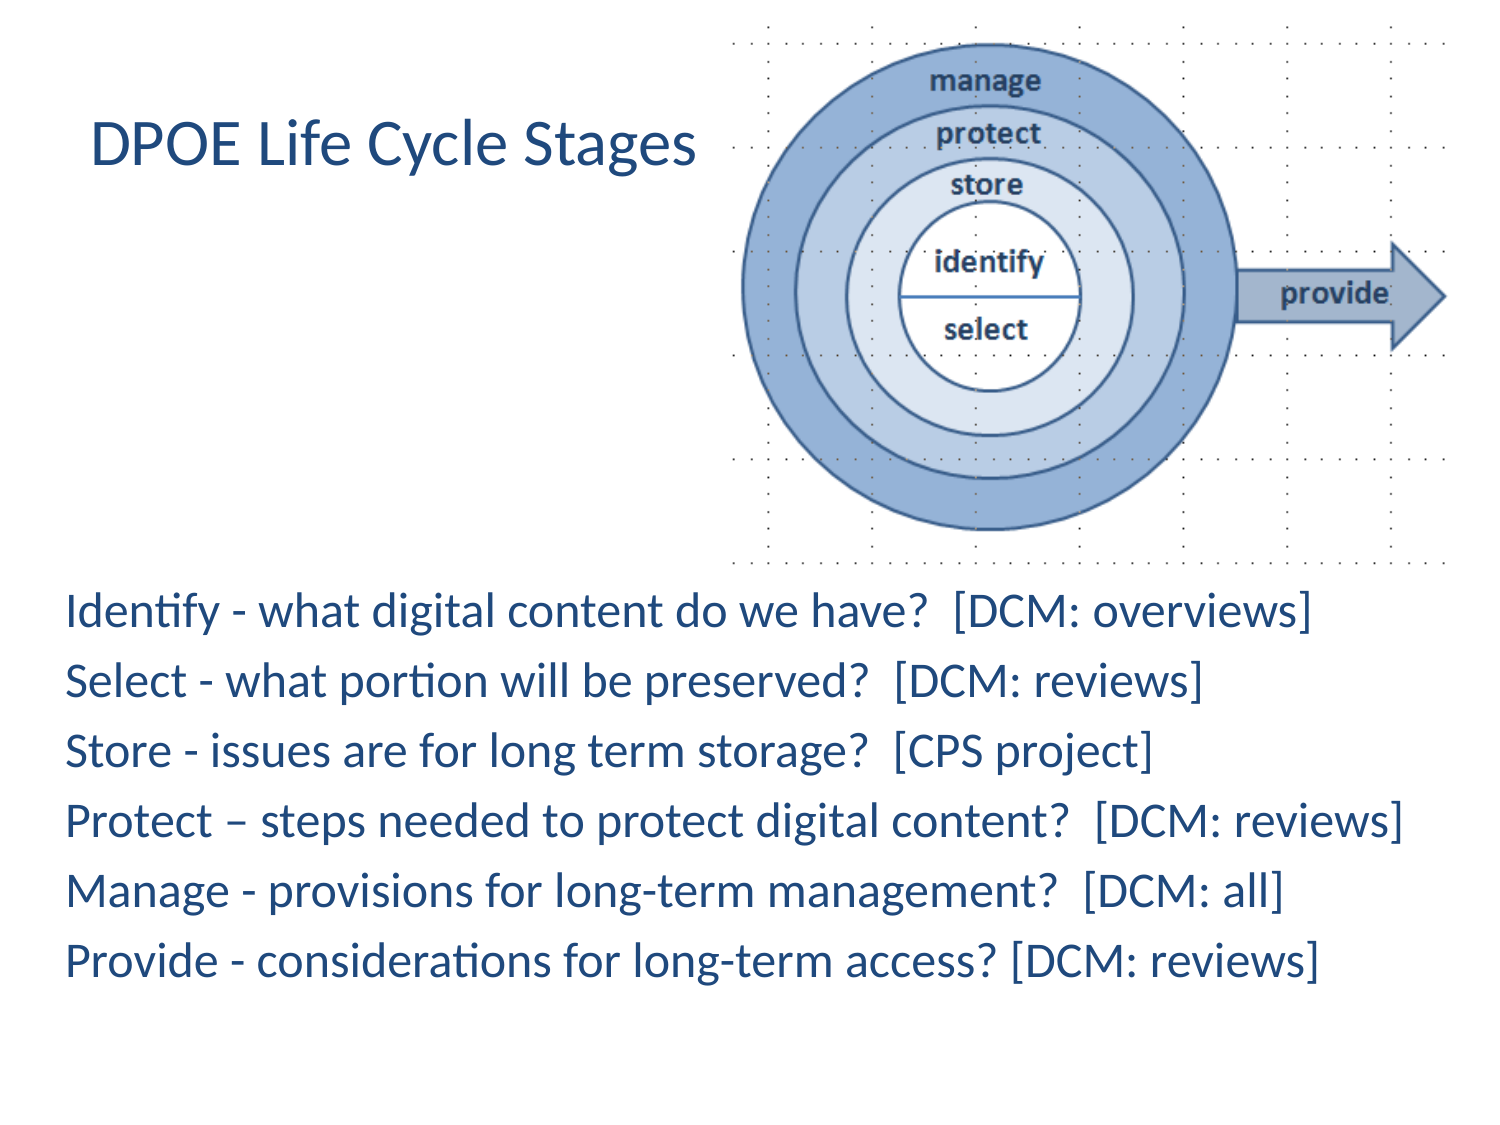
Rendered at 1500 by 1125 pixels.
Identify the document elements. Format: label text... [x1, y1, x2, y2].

picture [724, 12, 1459, 567]
title DPOE Life Cycle Stages [75, 45, 719, 233]
list Identify - what digital content do we have? [DCM: overviews] Select - what portion will be preserved? [DCM: reviews] Store - issues are for long term storage? [CPS project] Protect – steps needed to protect digital content? [DCM: reviews] Manage - provisions for long-term management? [DCM: all] Provide - considerations for long-term access? [DCM: reviews] [50, 570, 1475, 1100]
